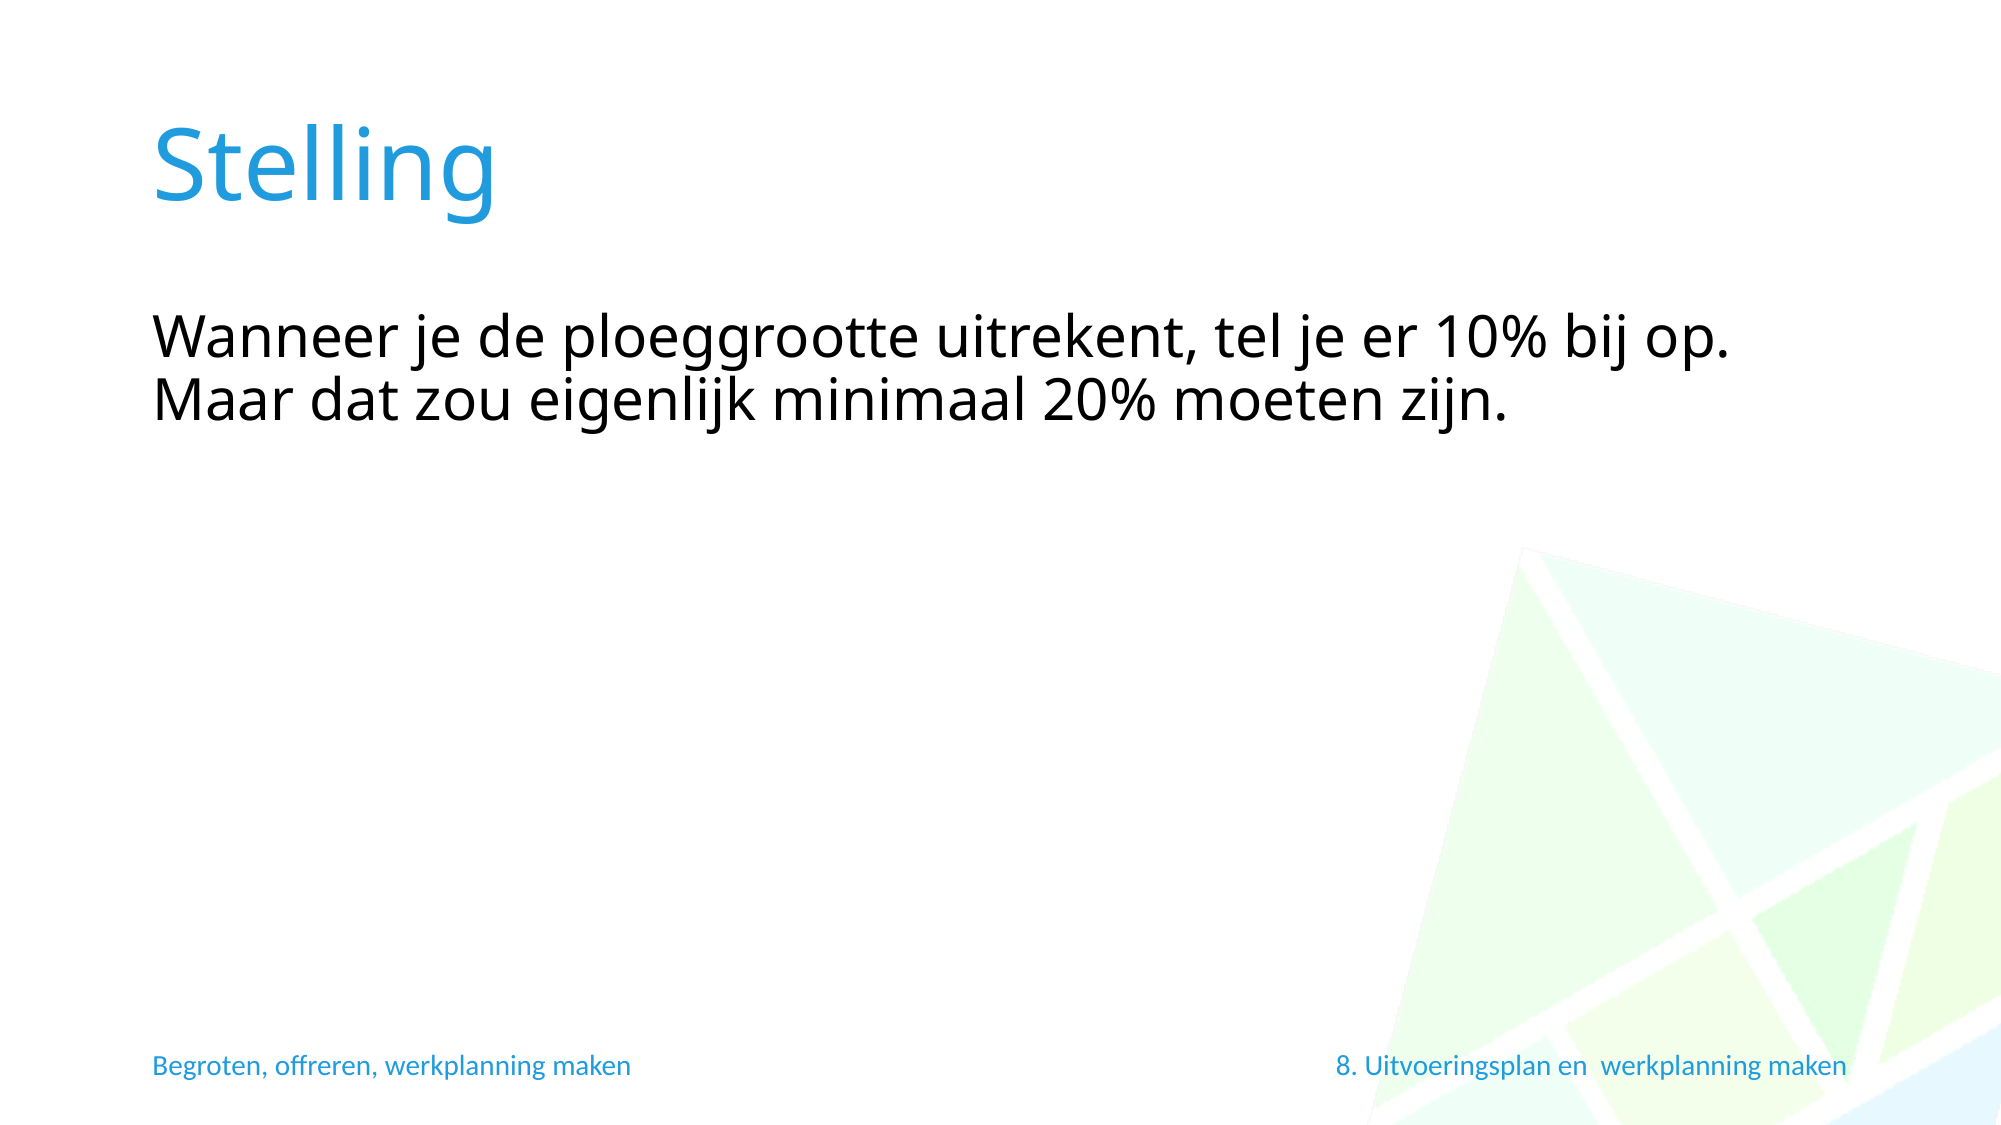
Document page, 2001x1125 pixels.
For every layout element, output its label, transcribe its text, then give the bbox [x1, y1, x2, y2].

list Wanneer je de ploeggrootte uitrekent, tel je er 10% bij op. Maar dat zou eigenlijk minimaal 20% moeten zijn. [137, 299, 1863, 1014]
list Begroten, offreren, werkplanning maken [137, 1042, 658, 1087]
title Stelling [137, 59, 1863, 278]
list 8. Uitvoeringsplan en werkplanning maken [1204, 1042, 1863, 1103]
